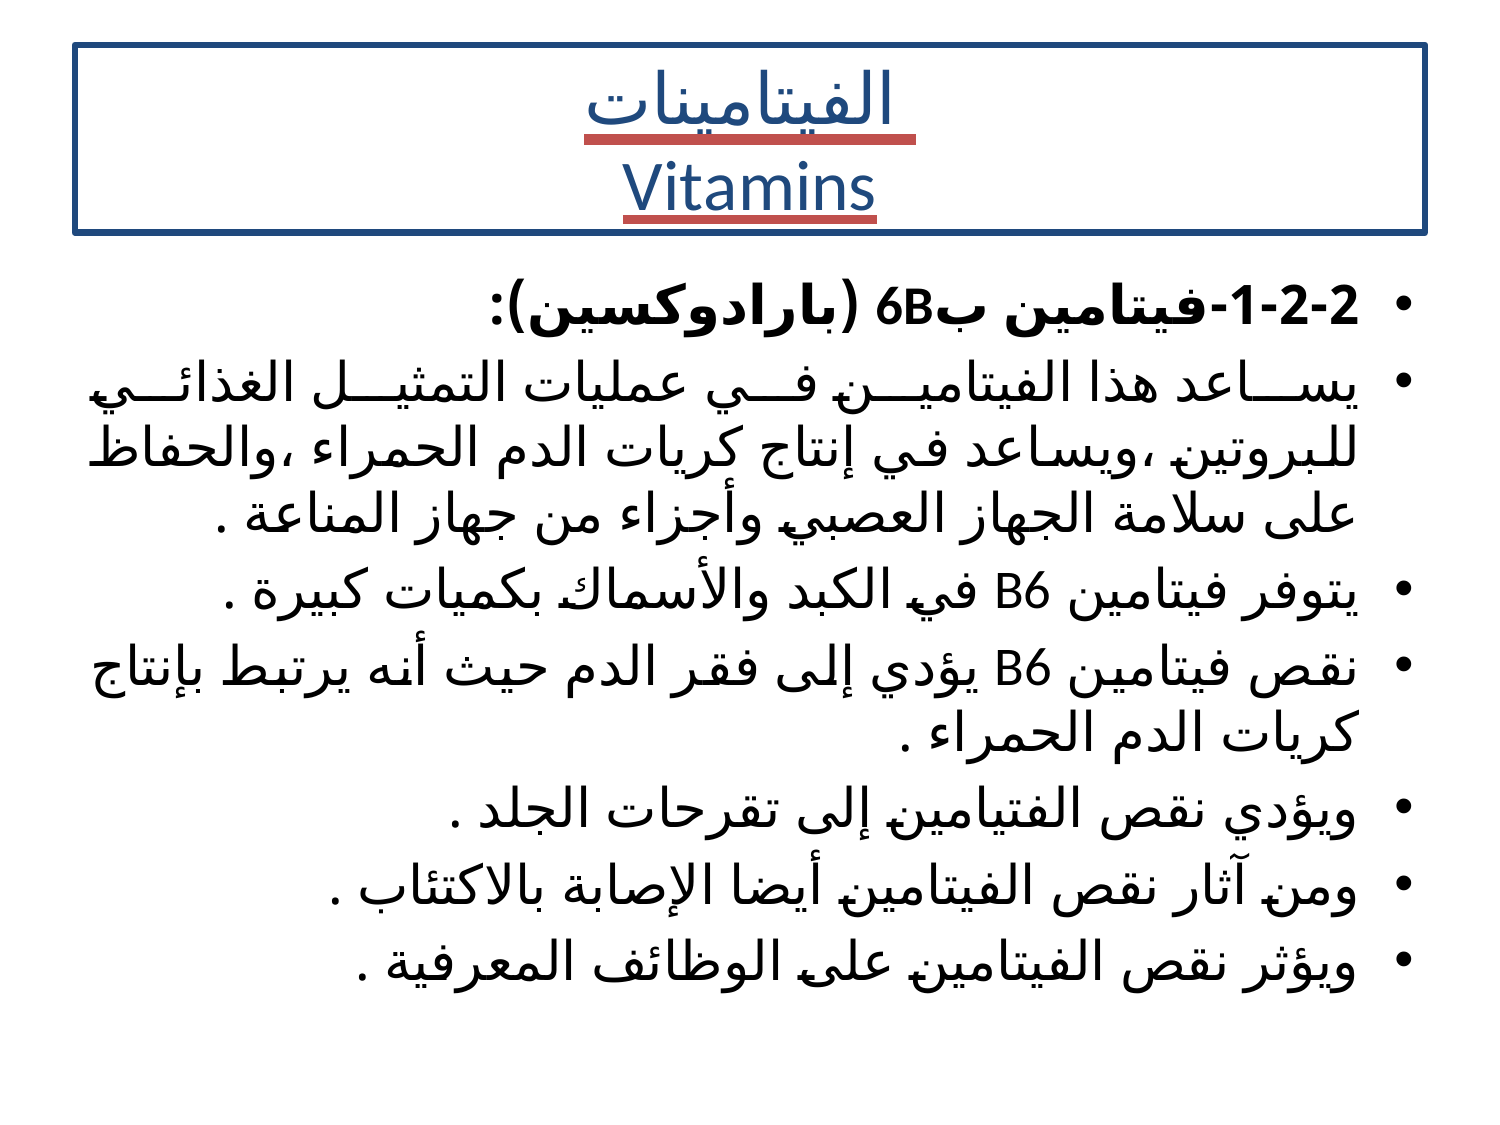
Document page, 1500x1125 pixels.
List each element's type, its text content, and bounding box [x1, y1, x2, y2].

list 1-2-2-فيتامين ب6B (بارادوكسين): يساعد هذا الفيتامين في عمليات التمثيل الغذائي للبروتين ،ويساعد في إنتاج كريات الدم الحمراء ،والحفاظ على سلامة الجهاز العصبي وأجزاء من جهاز المناعة . يتوفر فيتامين B6 في الكبد والأسماك بكميات كبيرة . نقص فيتامين B6 يؤدي إلى فقر الدم حيث أنه يرتبط بإنتاج كريات الدم الحمراء . ويؤدي نقص الفتيامين إلى تقرحات الجلد . ومن آثار نقص الفيتامين أيضا الإصابة بالاكتئاب . ويؤثر نقص الفيتامين على الوظائف المعرفية . [75, 262, 1425, 1005]
title الفيتامينات Vitamins [75, 45, 1425, 233]
